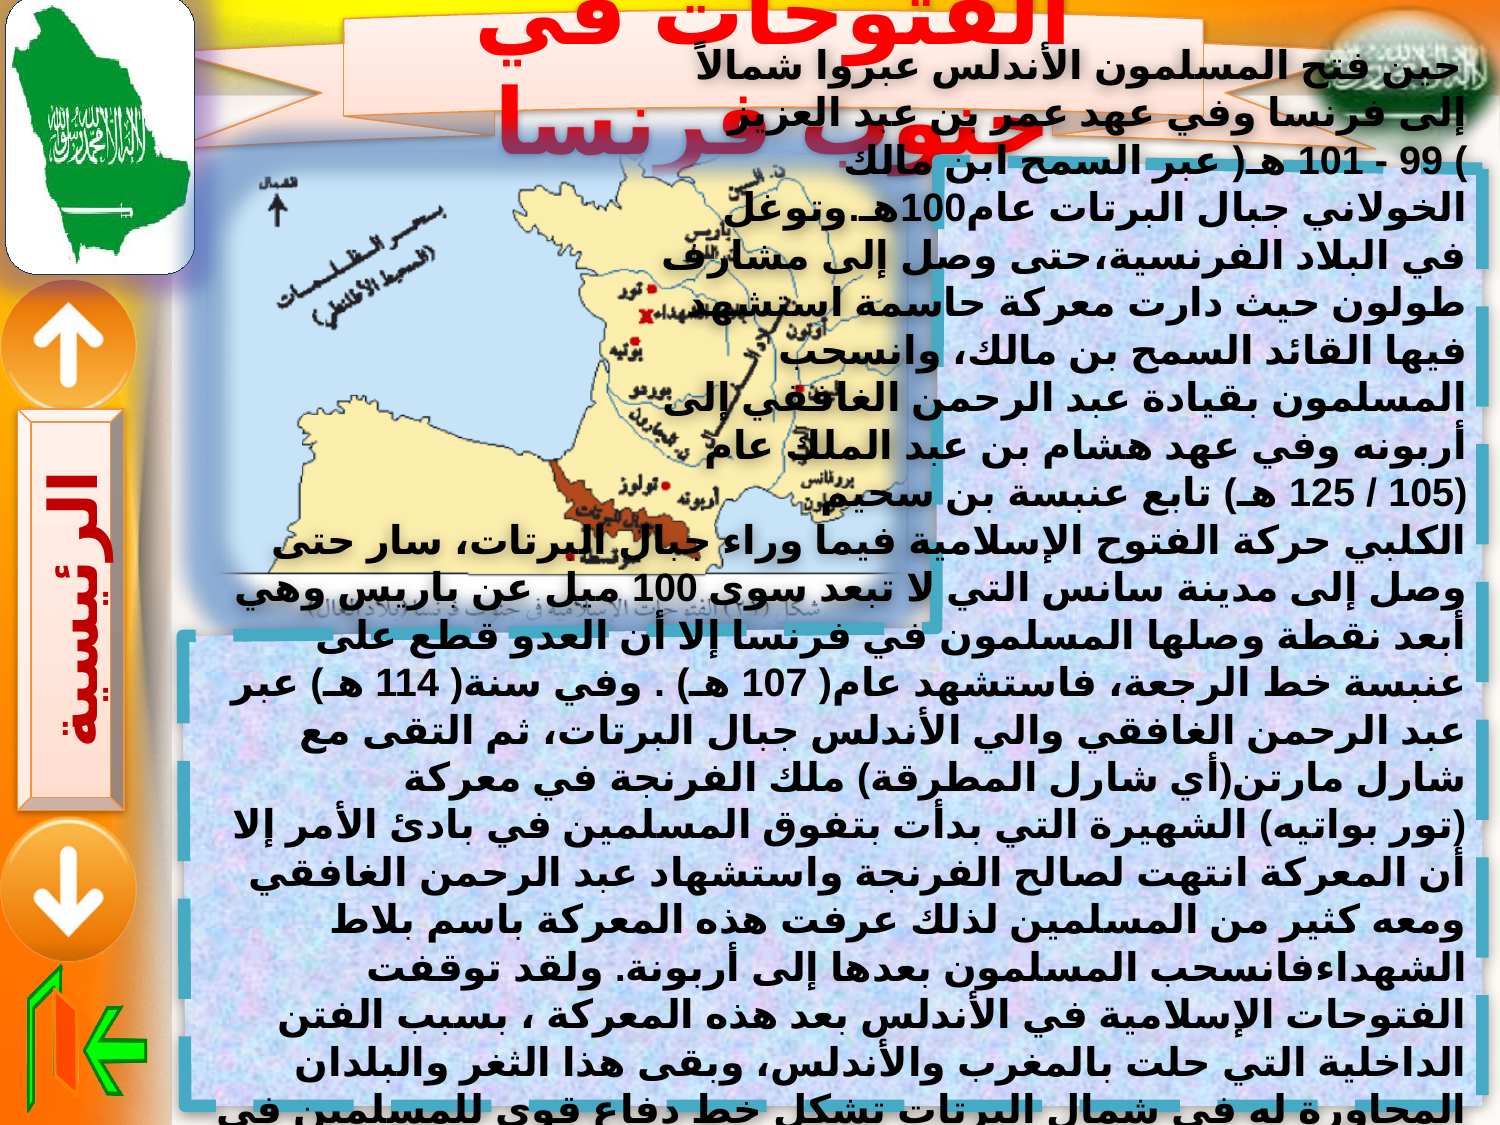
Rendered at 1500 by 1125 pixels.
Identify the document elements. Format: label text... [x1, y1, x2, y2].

text_box الفتوحات في جنوب فرنسا [227, 9, 1287, 146]
text_box حين فتح المسلمون الأندلس عبروا شمالاً إلى فرنسا وفي عهد عمر بن عبد العزيز ) 99 - 101 هـ( عبر السمح ابن مالك الخولاني جبال البرتات عام100هـ.وتوغل في البلاد الفرنسية،حتى وصل إلى مشارف طولون حيث دارت معركة حاسمة استشهد فيها القائد السمح بن مالك، وانسحب المسلمون بقيادة عبد الرحمن الغافقي إلى أربونه وفي عهد هشام بن عبد الملك عام (105 / 125 هـ) تابع عنبسة بن سحيم الكلبي حركة الفتوح الإسلامية فيما وراء جبال البرتات، سار حتى وصل إلى مدينة سانس التي لا تبعد سوى 100 ميل عن باريس وهي أبعد نقطة وصلها المسلمون في فرنسا إلا أن العدو قطع على عنبسة خط الرجعة، فاستشهد عام( 107 هـ) . وفي سنة( 114 هـ) عبر عبد الرحمن الغافقي والي الأندلس جبال البرتات، ثم التقى مع شارل مارتن(أي شارل المطرقة) ملك الفرنجة في معركة (تور بواتيه) الشهيرة التي بدأت بتفوق المسلمين في بادئ الأمر إلا أن المعركة انتهت لصالح الفرنجة واستشهاد عبد الرحمن الغافقي ومعه كثير من المسلمين لذلك عرفت هذه المعركة باسم بلاط الشهداءفانسحب المسلمون بعدها إلى أربونة. ولقد توقفت الفتوحات الإسلامية في الأندلس بعد هذه المعركة ، بسبب الفتن الداخلية التي حلت بالمغرب والأندلس، وبقى هذا الثغر والبلدان المجاورة له في شمال البرتات تشكل خط دفاع قوي للمسلمين في الأندلس حتى سقطت بيد الفرنجة عام (141 هـ) حيث انتهت سيادة المسلمين على جنوبي فرنسا. [182, 160, 1484, 1107]
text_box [0, 276, 154, 1125]
picture [5, 0, 195, 275]
picture [218, 67, 316, 129]
picture [154, 0, 1500, 1125]
